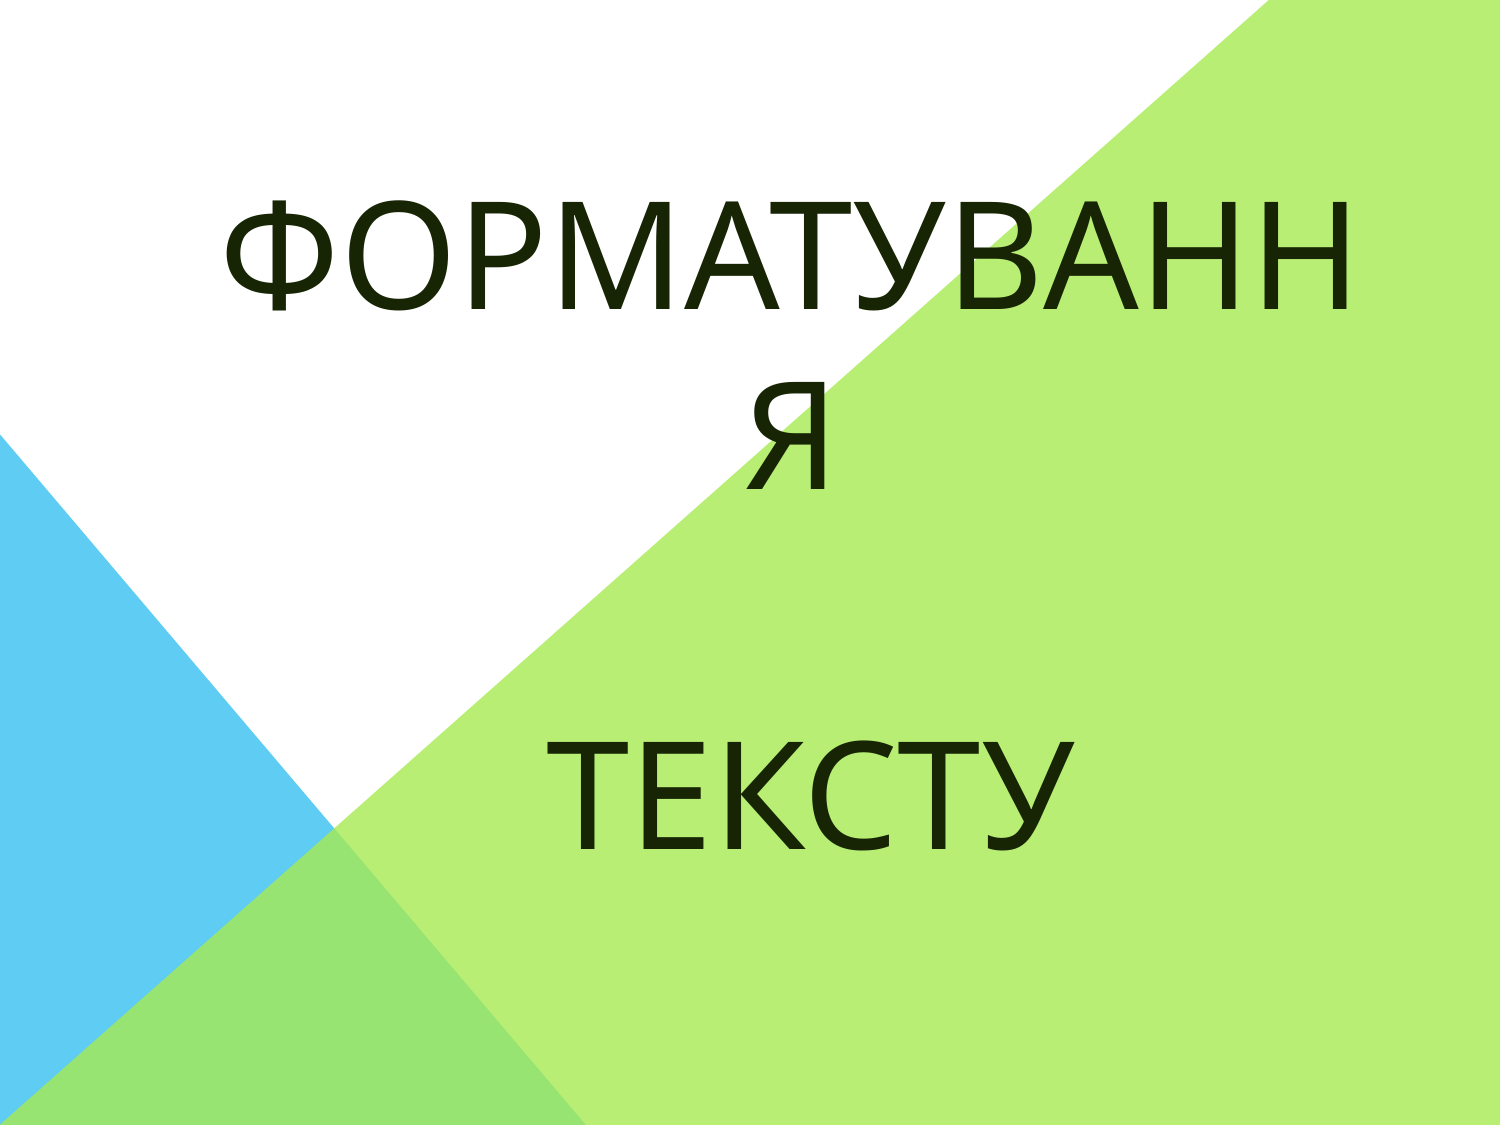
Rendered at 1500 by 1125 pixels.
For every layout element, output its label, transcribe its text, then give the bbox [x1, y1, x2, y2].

title Форматування тексту [194, 196, 1388, 882]
